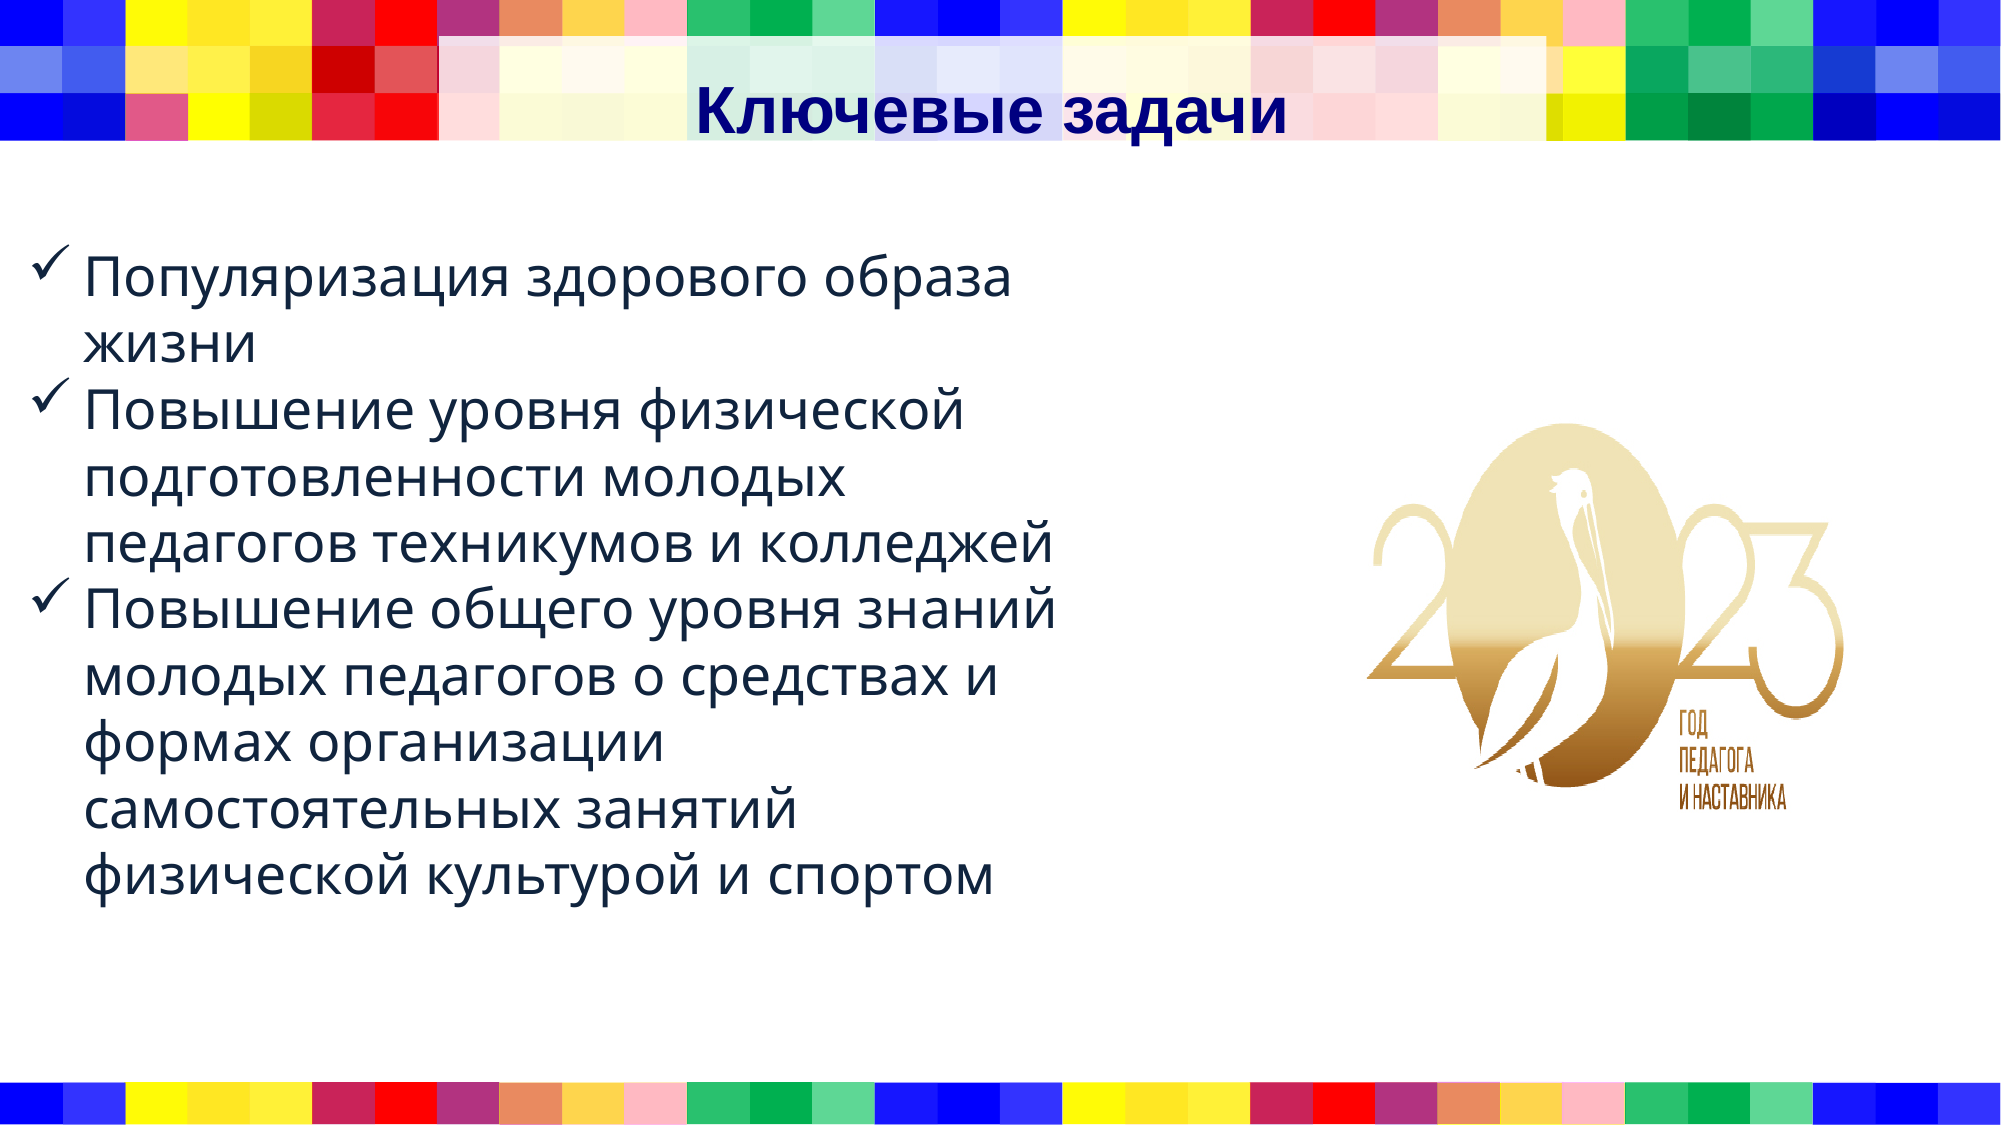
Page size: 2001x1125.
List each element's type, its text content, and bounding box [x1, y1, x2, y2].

list Популяризация здорового образа жизни Повышение уровня физической подготовленности молодых педагогов техникумов и колледжей Повышение общего уровня знаний молодых педагогов о средствах и формах организации самостоятельных занятий физической культурой и спортом [12, 233, 1147, 930]
title Ключевые задачи [439, 36, 1547, 177]
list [1231, 176, 1979, 1057]
